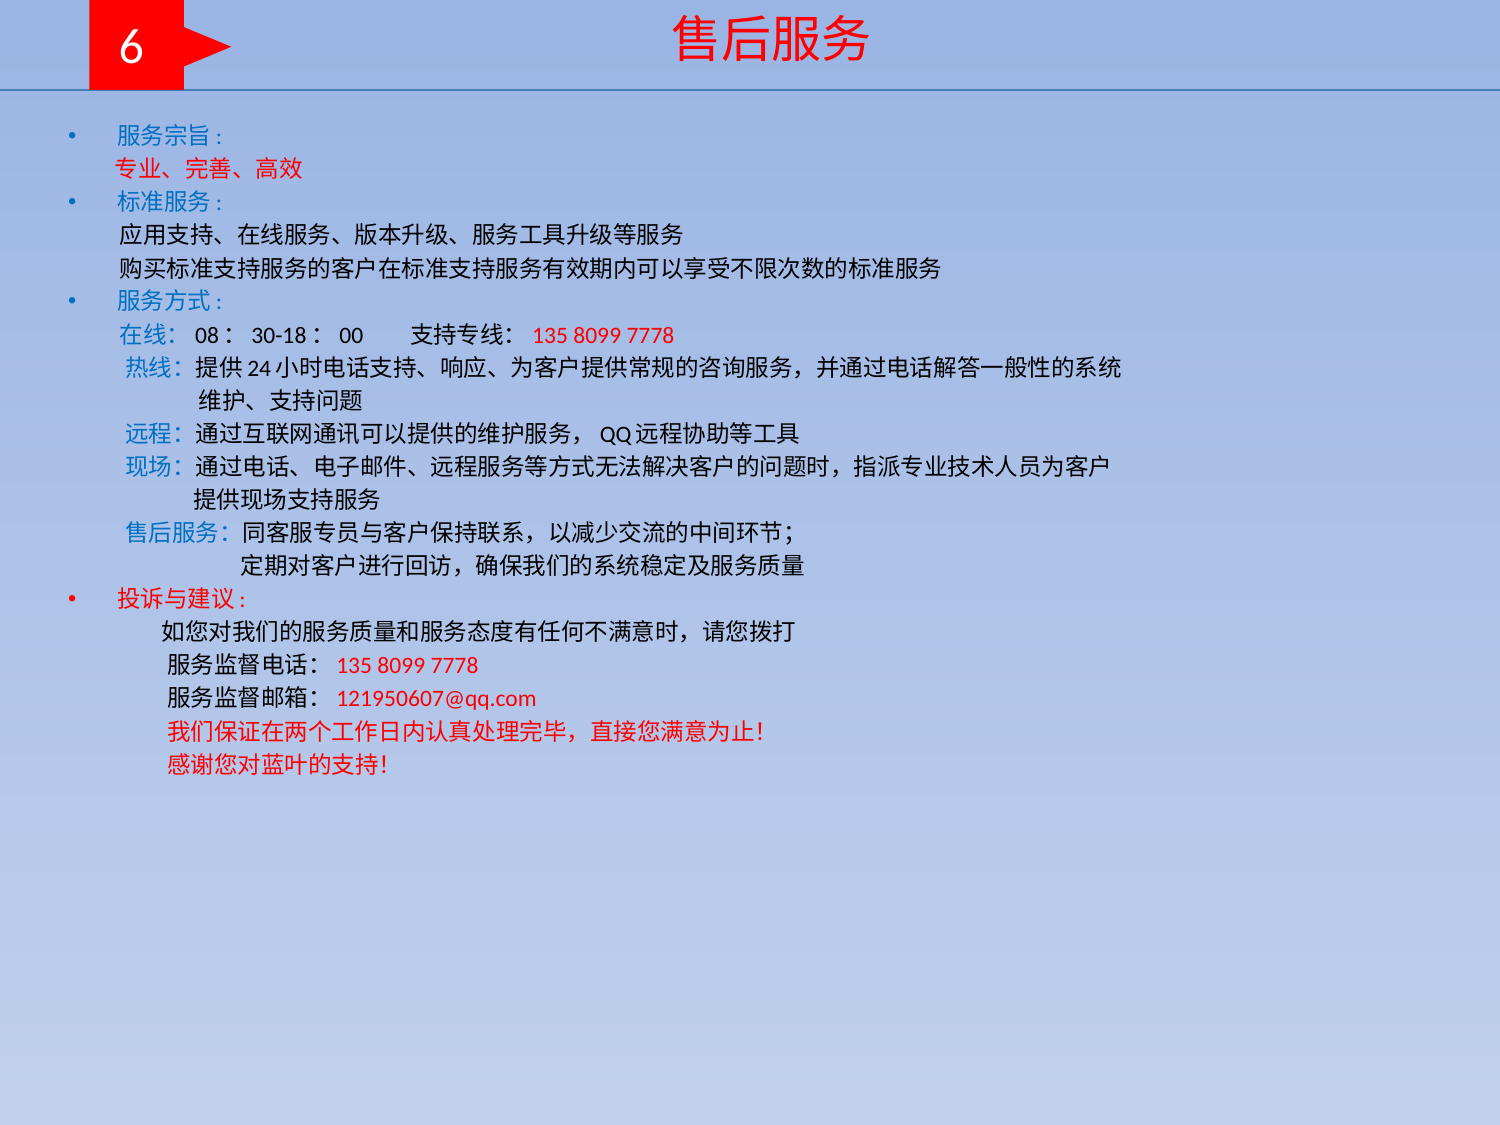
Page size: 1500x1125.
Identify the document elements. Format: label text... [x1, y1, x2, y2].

text_box 售后服务 [656, 0, 1011, 75]
text_box [87, 0, 186, 89]
list 服务宗旨: 专业、完善、高效 标准服务: 应用支持、在线服务、版本升级、服务工具升级等服务 购买标准支持服务的客户在标准支持服务有效期内可以享受不限次数的标准服务 服务方式: 在线：08：30-18：00 支持专线：135 8099 7778 热线：提供24小时电话支持、响应、为客户提供常规的咨询服务，并通过电话解答一般性的系统 维护、支持问题 远程：通过互联网通讯可以提供的维护服务，QQ远程协助等工具 现场：通过电话、电子邮件、远程服务等方式无法解决客户的问题时，指派专业技术人员为客户 提供现场支持服务 售后服务：同客服专员与客户保持联系，以减少交流的中间环节； 定期对客户进行回访，确保我们的系统稳定及服务质量 投诉与建议: 如您对我们的服务质量和服务态度有任何不满意时，请您拨打 服务监督电话：135 8099 7778 服务监督邮箱：121950607@qq.com 我们保证在两个工作日内认真处理完毕，直接您满意为止！ 感谢您对蓝叶的支持！ [53, 113, 1404, 857]
text_box [179, 24, 234, 70]
text_box 6 [103, 6, 159, 81]
